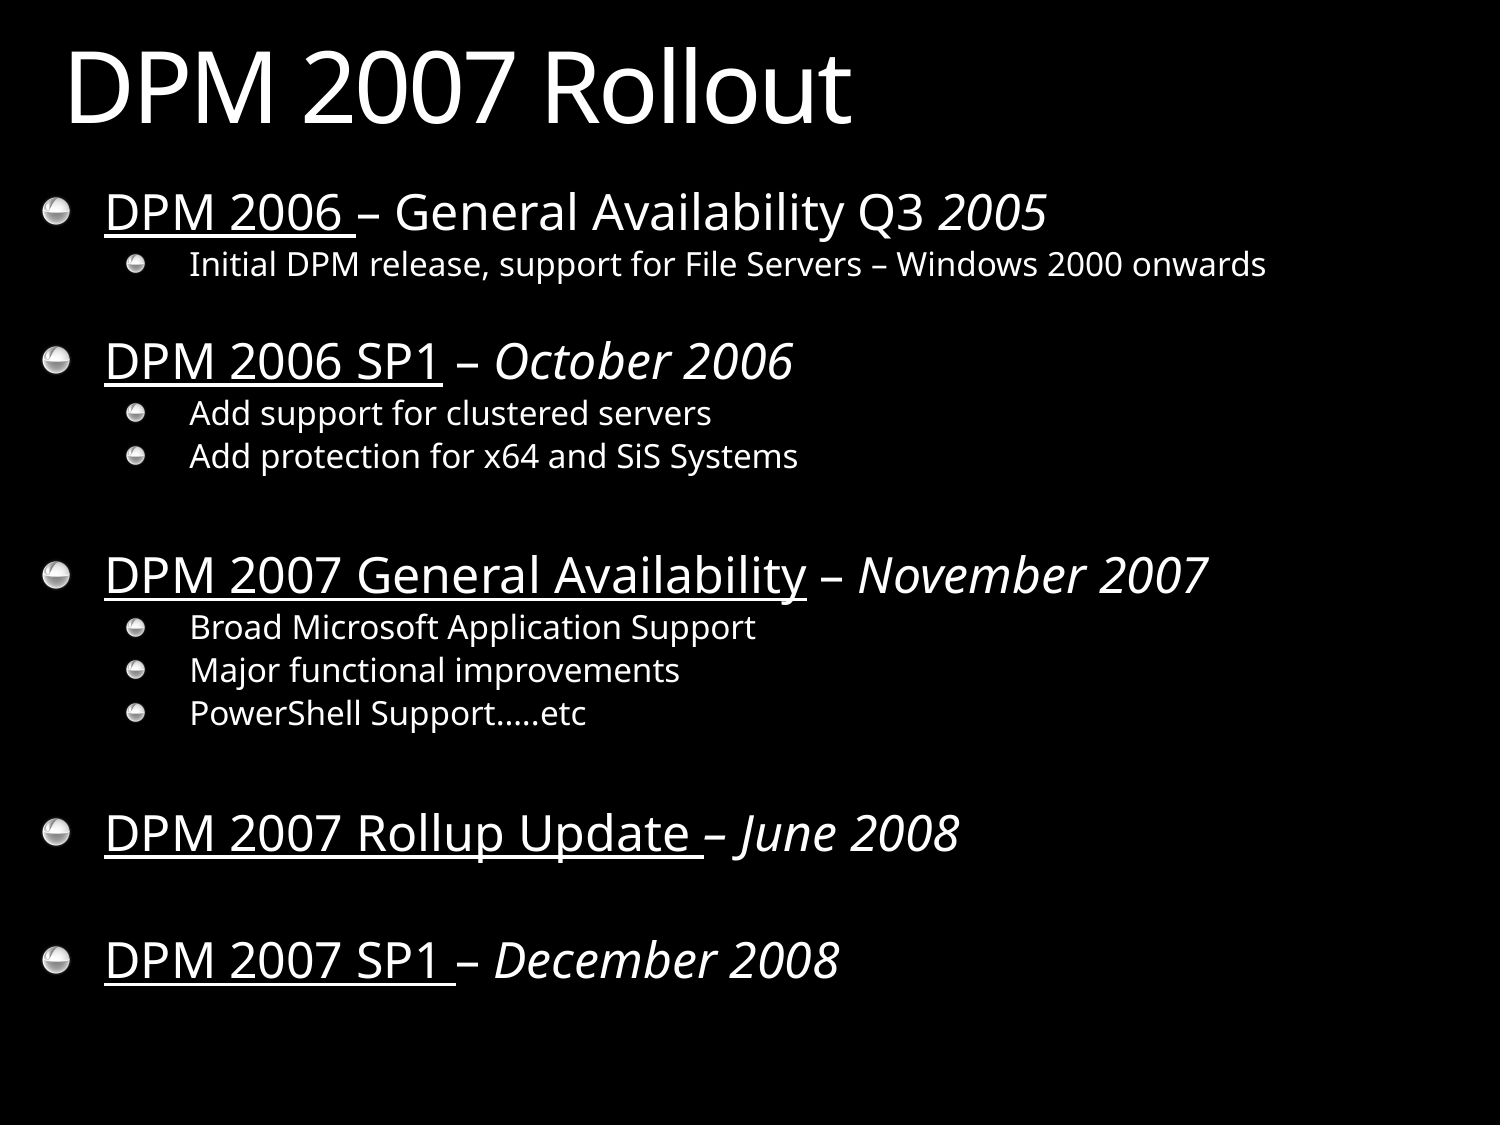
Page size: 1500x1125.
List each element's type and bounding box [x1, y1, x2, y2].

title [62, 37, 1438, 147]
picture [124, 616, 147, 639]
picture [39, 943, 73, 977]
picture [39, 558, 73, 592]
picture [124, 401, 147, 424]
picture [124, 658, 147, 681]
picture [39, 343, 73, 377]
picture [39, 194, 73, 228]
picture [39, 815, 73, 849]
picture [124, 252, 147, 275]
picture [124, 701, 147, 724]
list [39, 187, 1415, 975]
picture [124, 444, 147, 467]
